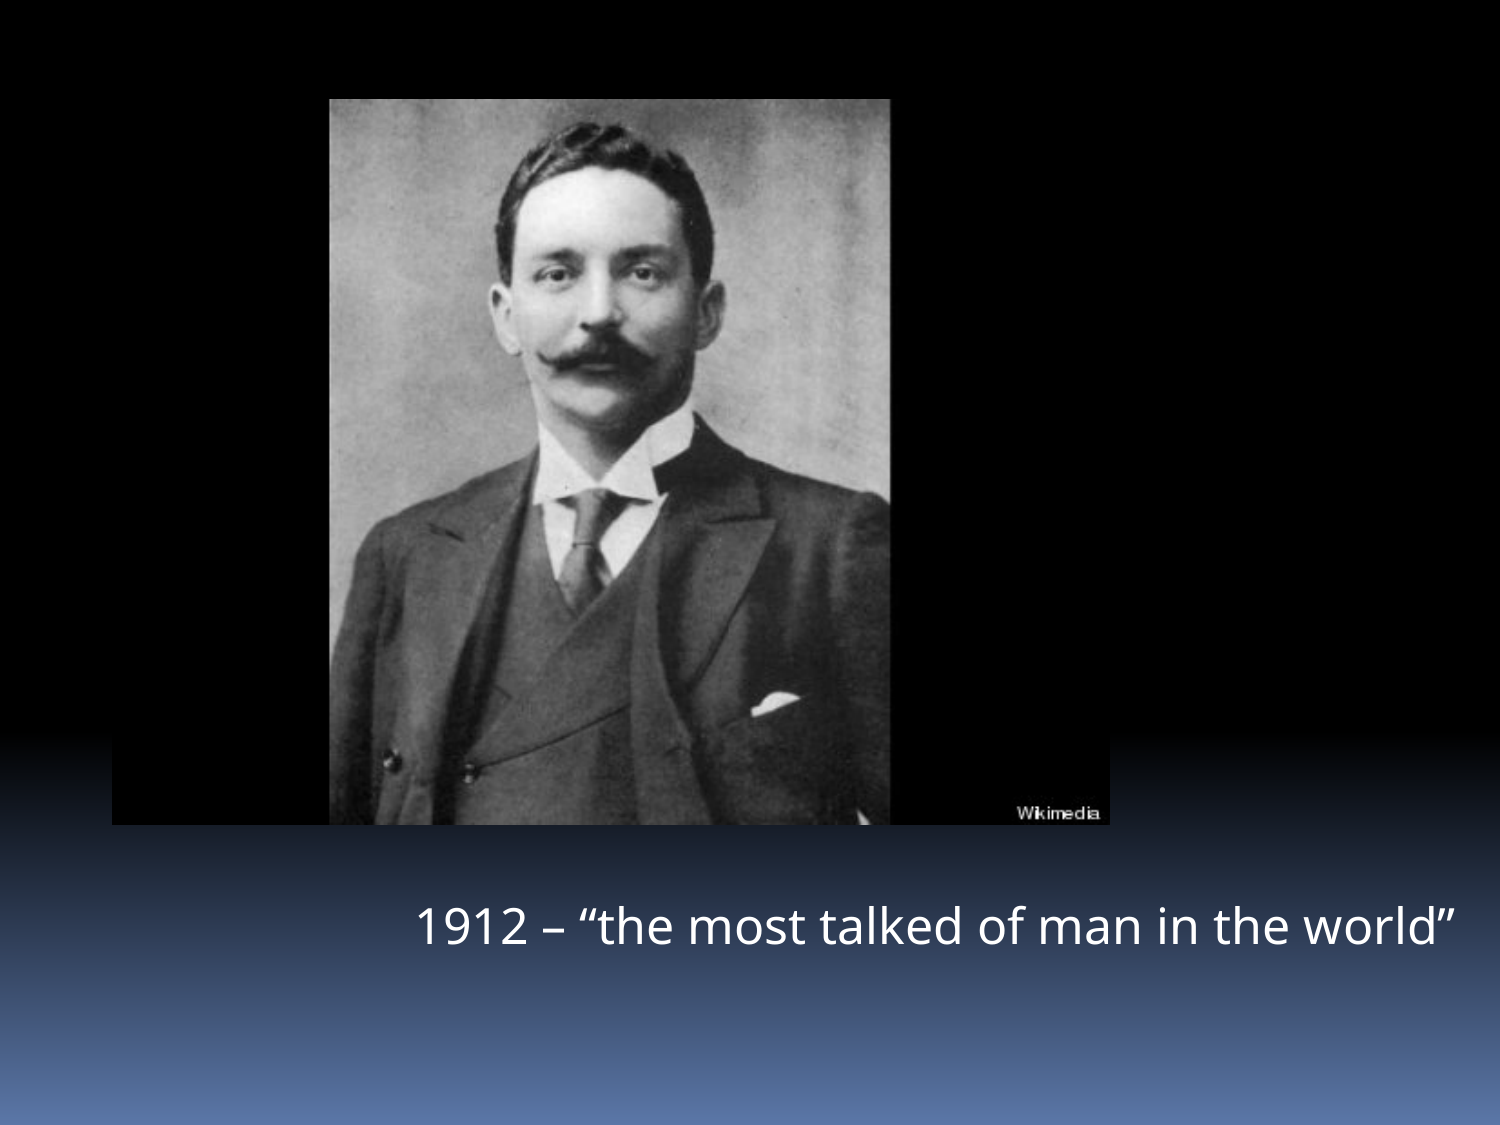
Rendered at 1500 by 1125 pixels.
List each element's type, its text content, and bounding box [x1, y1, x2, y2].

text_box 1912 – “the most talked of man in the world” [399, 887, 1475, 963]
picture [111, 99, 1110, 826]
